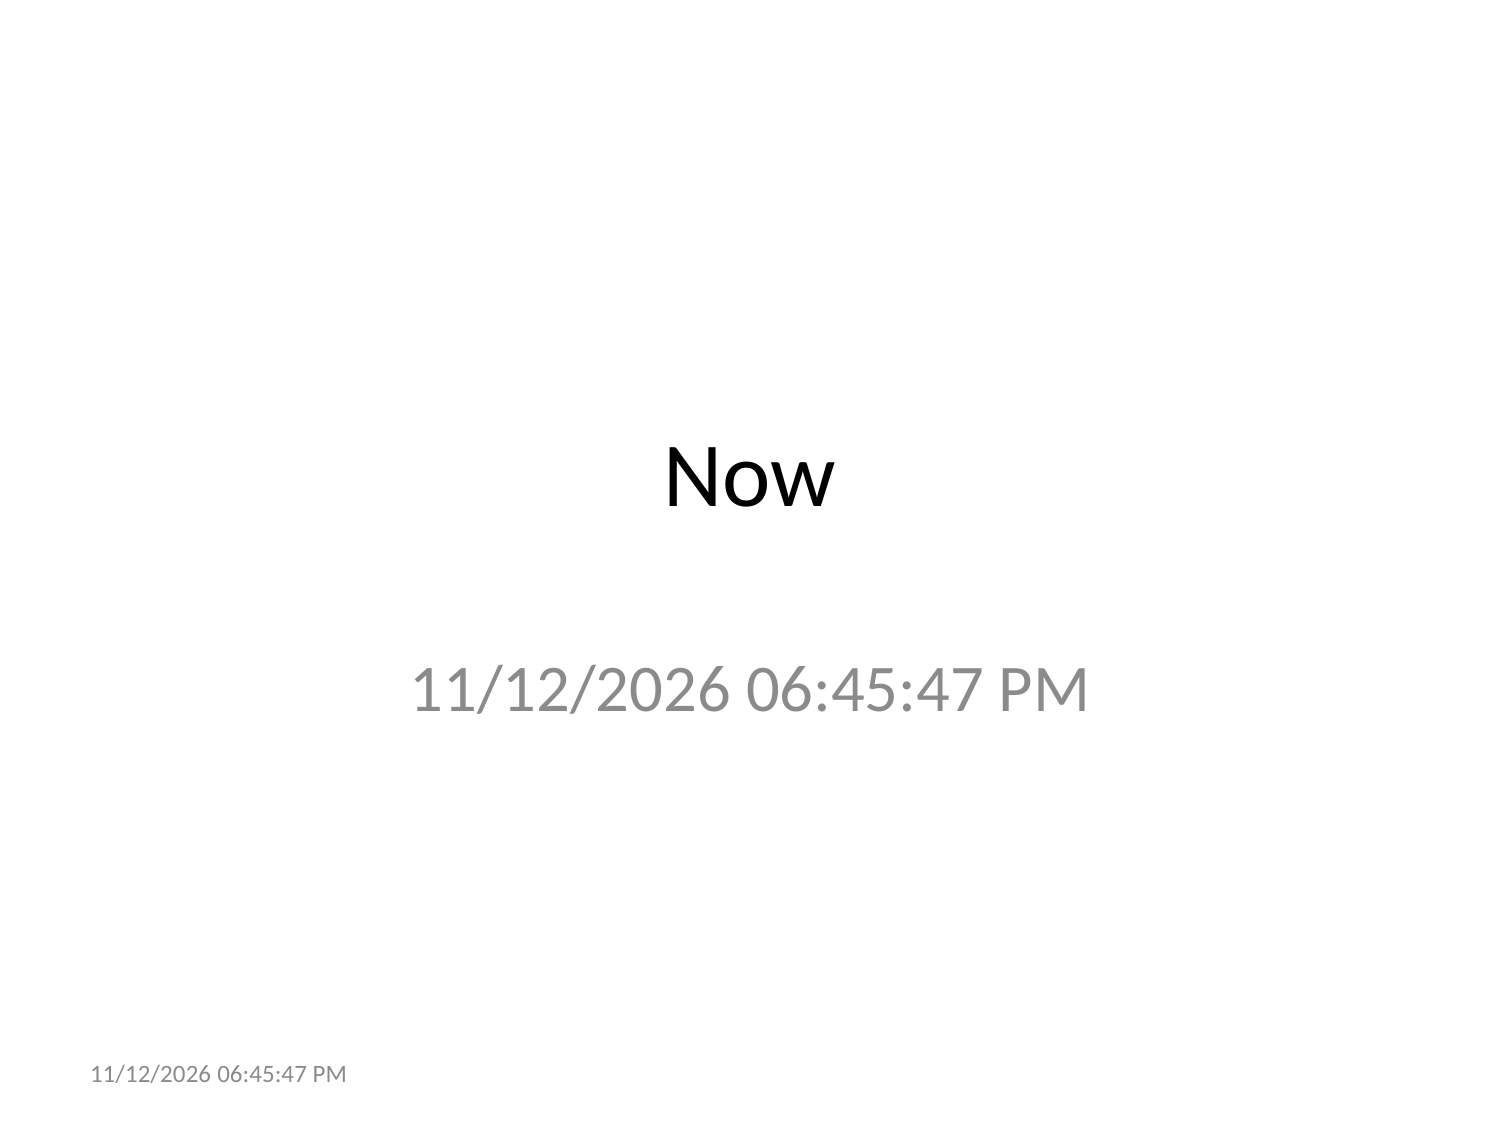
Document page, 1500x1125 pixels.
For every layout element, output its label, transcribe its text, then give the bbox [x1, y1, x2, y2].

subtitle 2011-12-19 10:20:04 AM [225, 637, 1275, 925]
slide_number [75, 1042, 425, 1103]
title Now [112, 349, 1388, 591]
